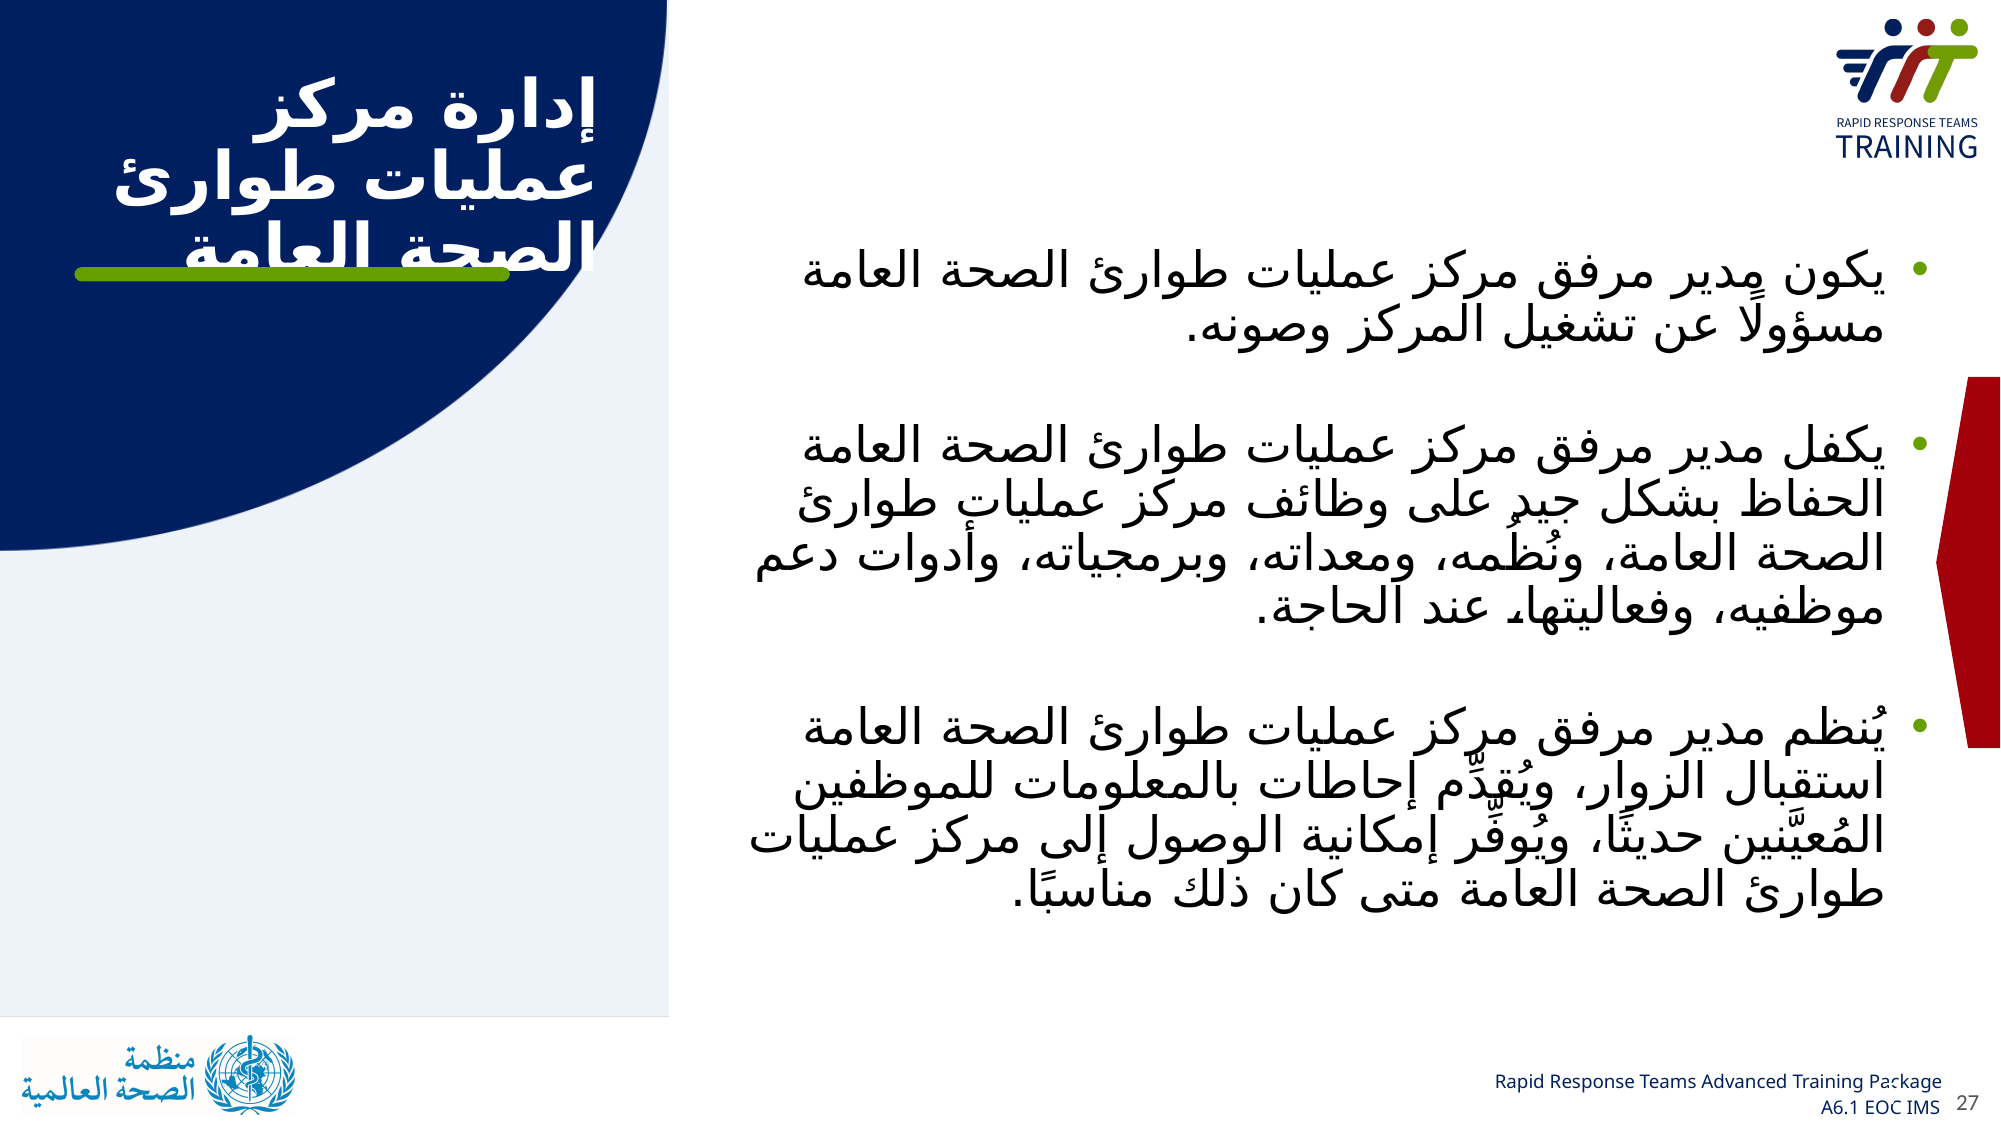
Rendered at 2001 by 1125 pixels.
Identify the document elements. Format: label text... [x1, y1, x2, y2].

picture [22, 1035, 295, 1115]
picture [0, 0, 669, 1018]
list يكون مدير مرفق مركز عمليات طوارئ الصحة العامة مسؤولًا عن تشغيل المركز وصونه. يكفل مدير مرفق مركز عمليات طوارئ الصحة العامة الحفاظ بشكل جيد على وظائف مركز عمليات طوارئ الصحة العامة، ونُظُمه، ومعداته، وبرمجياته، وأدوات دعم موظفيه، وفعاليتها، عند الحاجة. يُنظم مدير مرفق مركز عمليات طوارئ الصحة العامة استقبال الزوار، ويُقدِّم إحاطات بالمعلومات للموظفين المُعيَّنين حديثًا، ويُوفِّر إمكانية الوصول إلى مركز عمليات طوارئ الصحة العامة متى كان ذلك مناسبًا. [700, 266, 1937, 896]
slide_number 27 [1882, 1037, 1930, 1092]
picture [1835, 19, 1978, 167]
text_box [74, 267, 510, 282]
picture [252, 1050, 258, 1059]
title إدارة مركز عمليات طوارئ الصحة العامة [71, 18, 608, 337]
